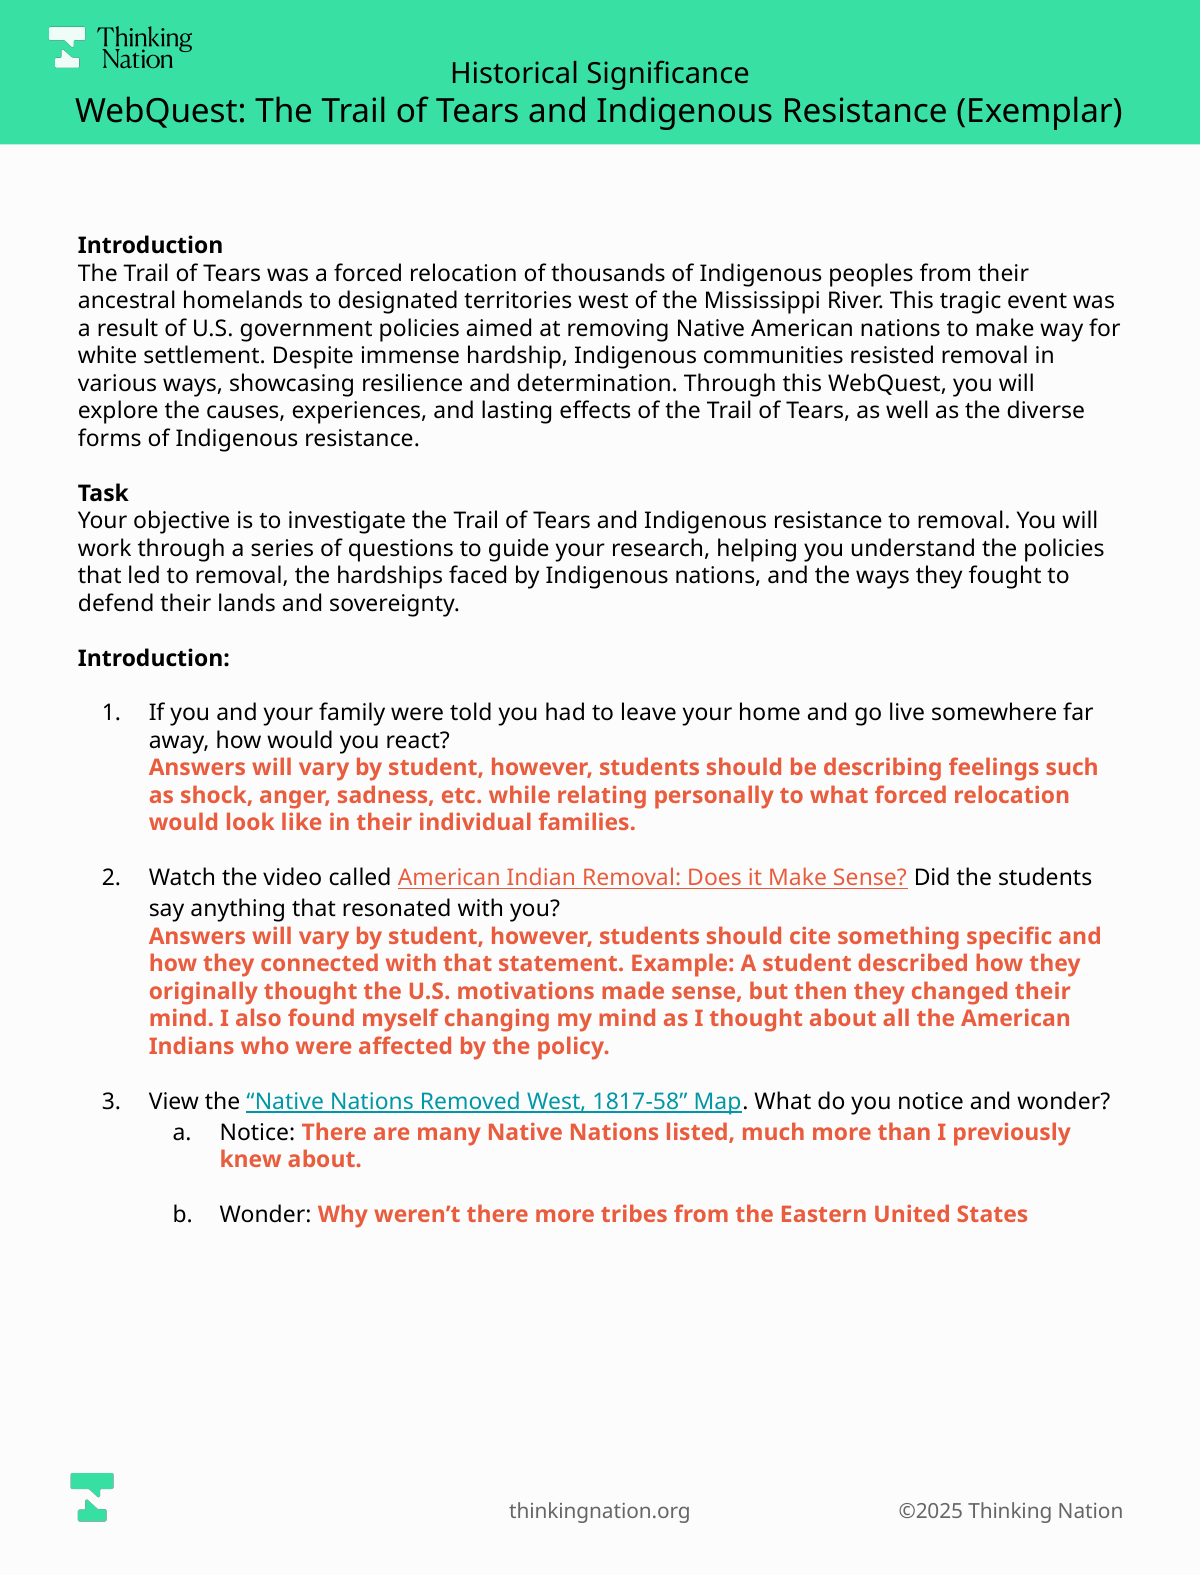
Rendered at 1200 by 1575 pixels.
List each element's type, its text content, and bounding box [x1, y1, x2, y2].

text_box Introduction The Trail of Tears was a forced relocation of thousands of Indigenous peoples from their ancestral homelands to designated territories west of the Mississippi River. This tragic event was a result of U.S. government policies aimed at removing Native American nations to make way for white settlement. Despite immense hardship, Indigenous communities resisted removal in various ways, showcasing resilience and determination. Through this WebQuest, you will explore the causes, experiences, and lasting effects of the Trail of Tears, as well as the diverse forms of Indigenous resistance. Task Your objective is to investigate the Trail of Tears and Indigenous resistance to removal. You will work through a series of questions to guide your research, helping you understand the policies that led to removal, the hardships faced by Indigenous nations, and the ways they fought to defend their lands and sovereignty. Introduction: If you and your family were told you had to leave your home and go live somewhere far away, how would you react? Answers will vary by student, however, students should be describing feelings such as shock, anger, sadness, etc. while relating personally to what forced relocation would look like in their individual families. Watch the video called American Indian Removal: Does it Make Sense? Did the students say anything that resonated with you? Answers will vary by student, however, students should cite something specific and how they connected with that statement. Example: A student described how they originally thought the U.S. motivations made sense, but then they changed their mind. I also found myself changing my mind as I thought about all the American Indians who were affected by the policy. View the “Native Nations Removed West, 1817-58” Map. What do you notice and wonder? Notice: There are many Native Nations listed, much more than I previously knew about. Wonder: Why weren’t there more tribes from the Eastern United States [63, 216, 1137, 1269]
text_box thinkingnation.org [457, 1483, 742, 1532]
picture [58, 1463, 126, 1531]
text_box ©2025 Thinking Nation [854, 1483, 1139, 1532]
picture [33, 13, 197, 82]
text_box Historical Significance WebQuest: The Trail of Tears and Indigenous Resistance (Exemplar) [0, 0, 1200, 145]
